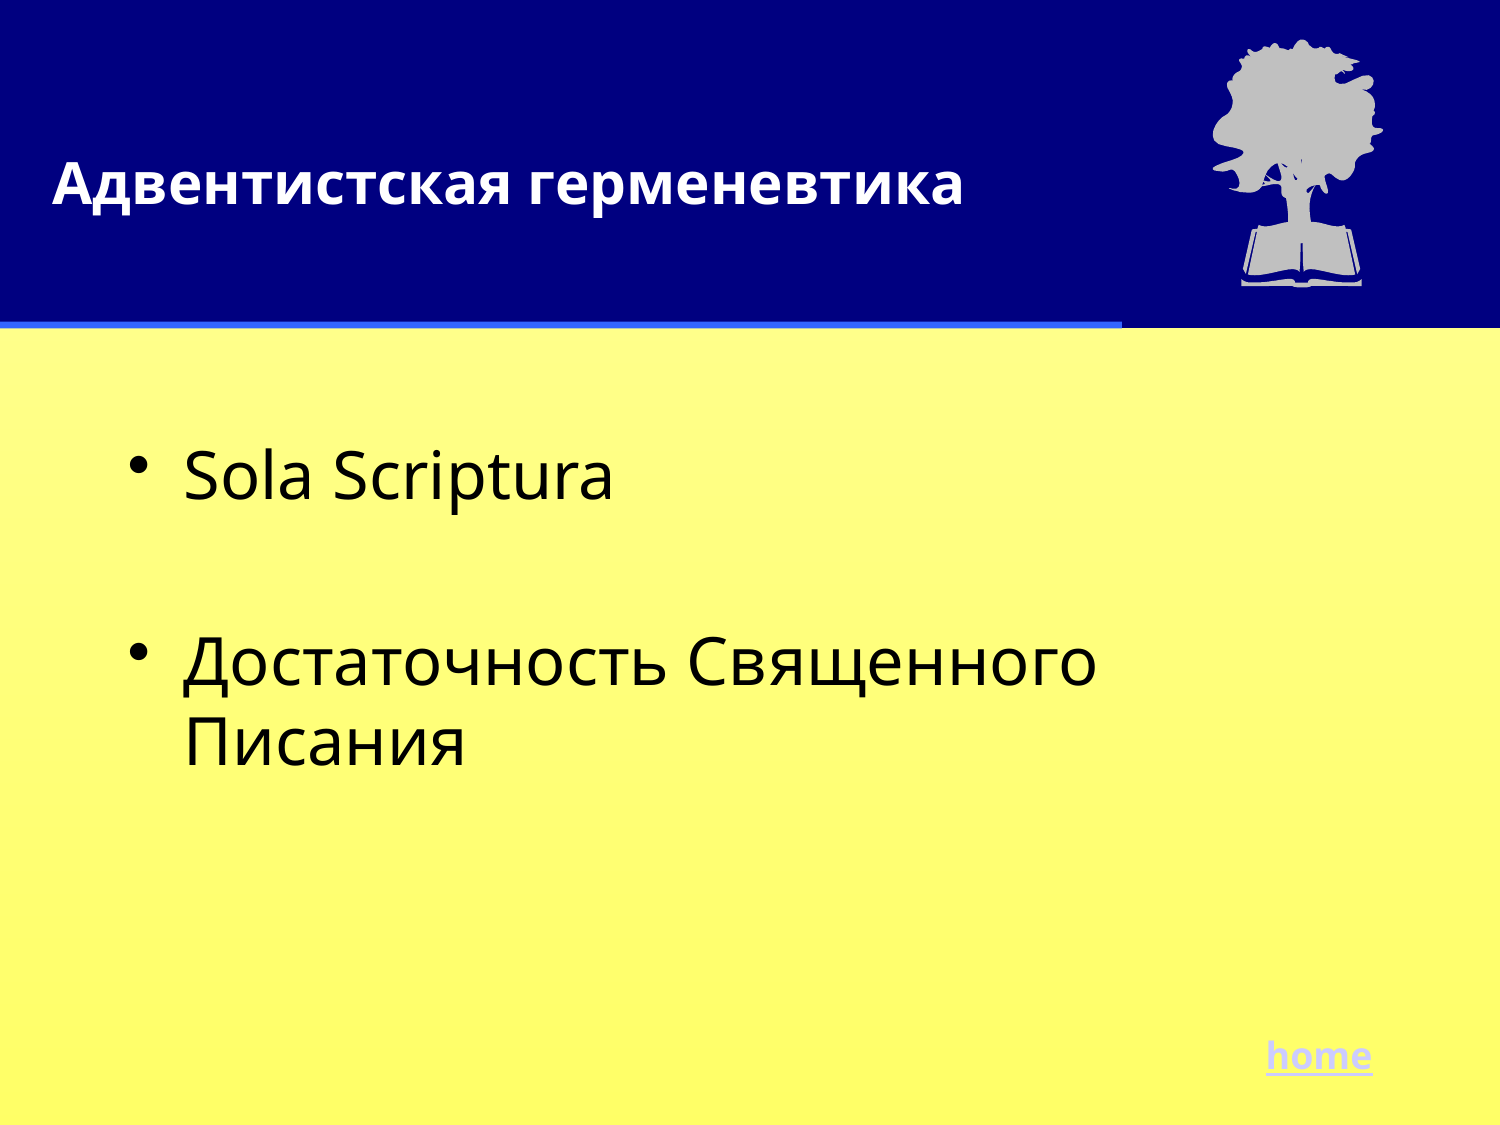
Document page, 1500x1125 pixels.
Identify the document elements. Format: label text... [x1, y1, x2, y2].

list Sola Scriptura Достаточность Священного Писания [112, 425, 1388, 1000]
title Адвентистская герменевтика [37, 87, 1500, 275]
